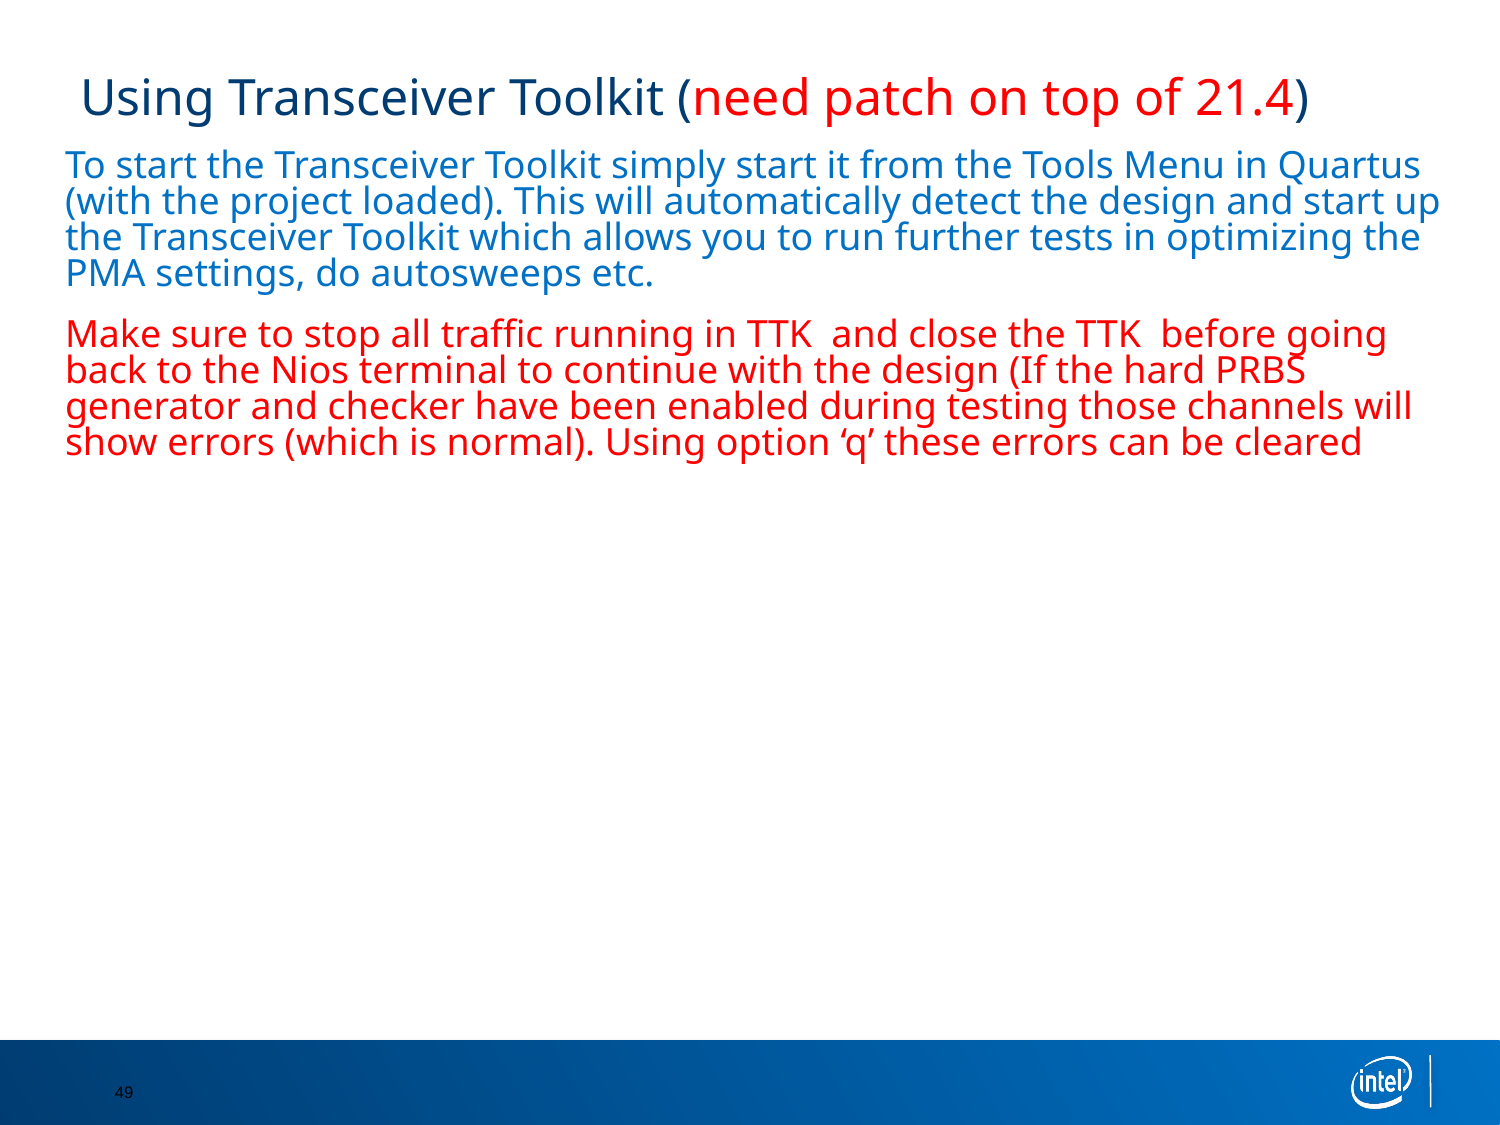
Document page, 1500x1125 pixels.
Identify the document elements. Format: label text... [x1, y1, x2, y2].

title Using Transceiver Toolkit (need patch on top of 21.4) [80, 65, 1458, 149]
picture [1351, 1056, 1412, 1109]
slide_number 49 [19, 1069, 134, 1116]
list To start the Transceiver Toolkit simply start it from the Tools Menu in Quartus (with the project loaded). This will automatically detect the design and start up the Transceiver Toolkit which allows you to run further tests in optimizing the PMA settings, do autosweeps etc. Make sure to stop all traffic running in TTK and close the TTK before going back to the Nios terminal to continue with the design (If the hard PRBS generator and checker have been enabled during testing those channels will show errors (which is normal). Using option ‘q’ these errors can be cleared [64, 149, 1460, 975]
